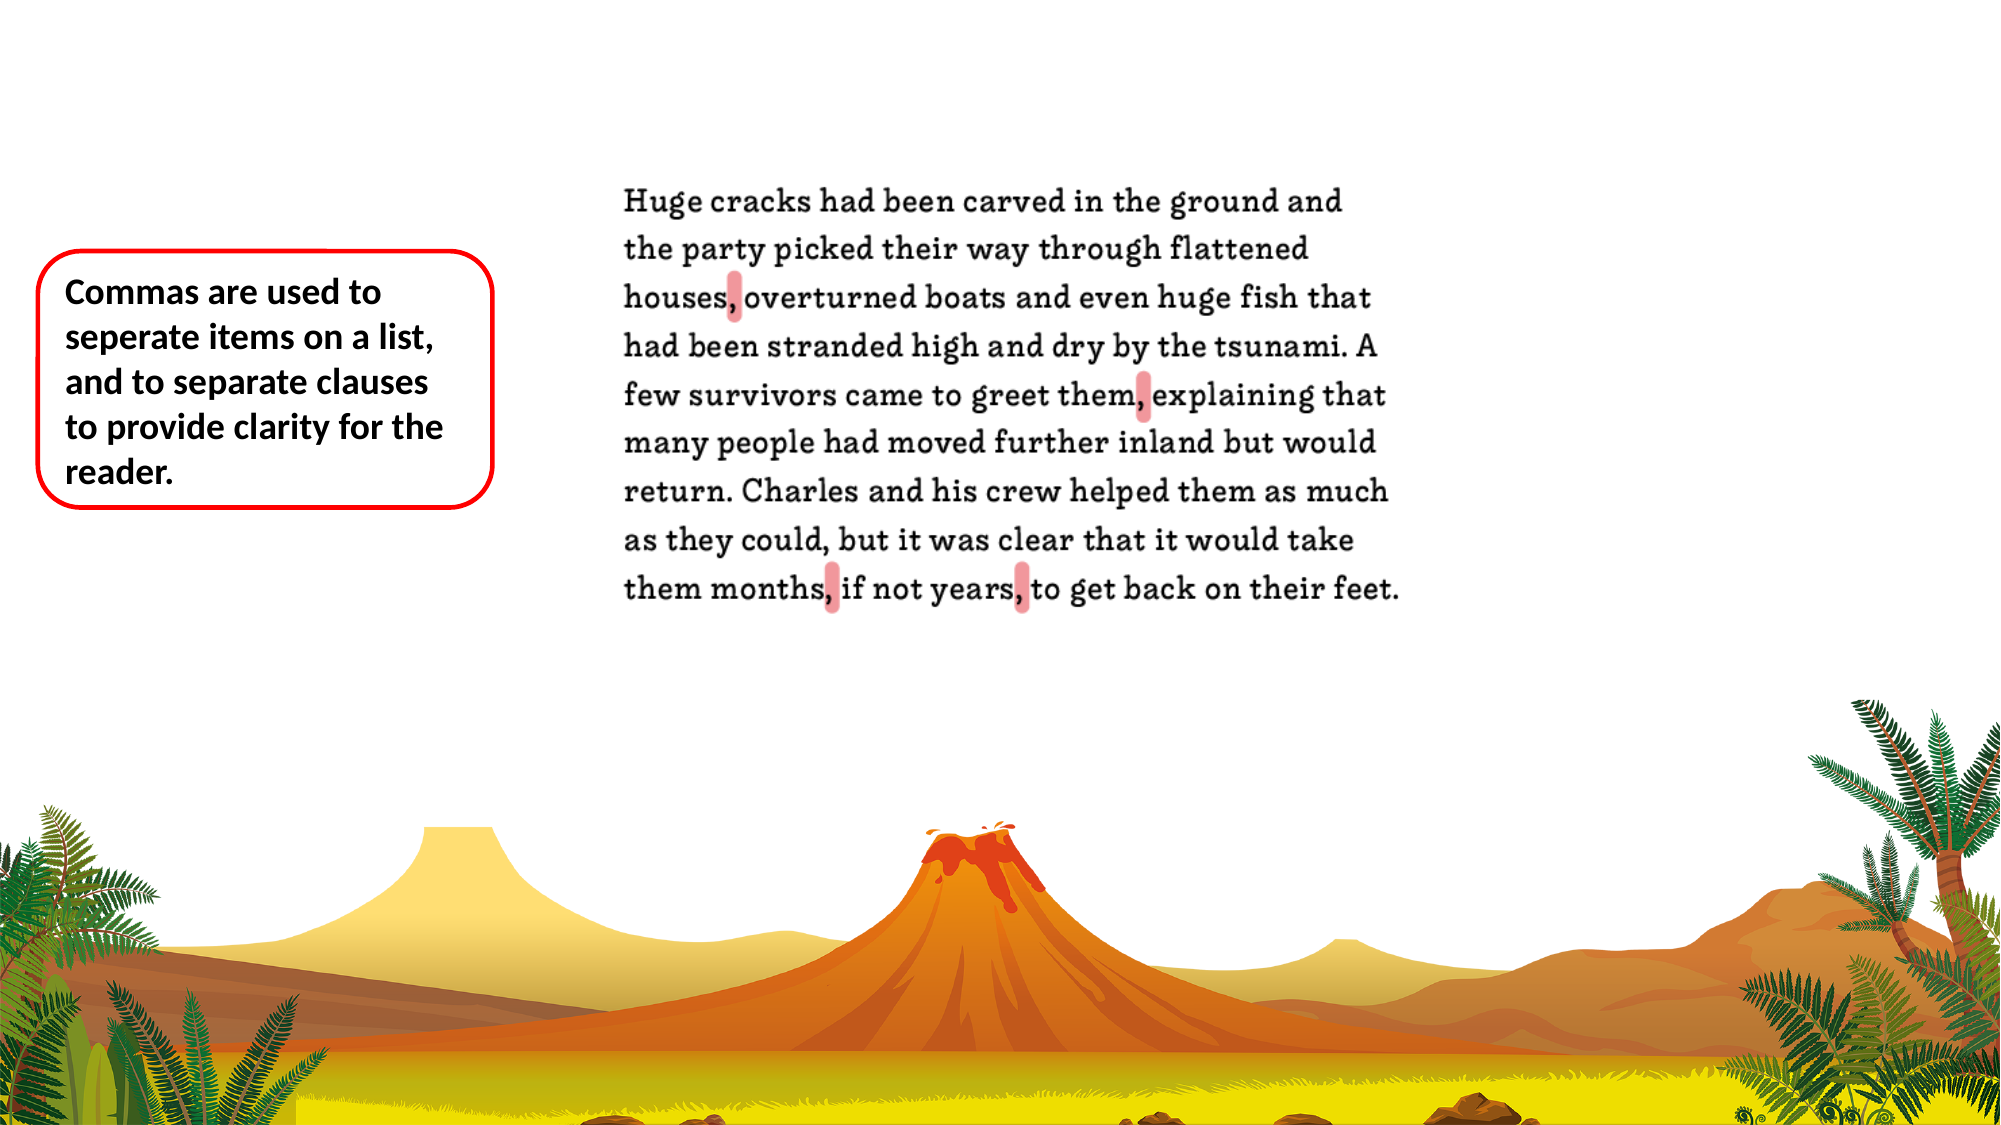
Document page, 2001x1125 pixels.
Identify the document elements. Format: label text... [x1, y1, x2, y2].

picture [0, 171, 2000, 1125]
text_box Commas are used to seperate items on a list, and to separate clauses to provide clarity for the reader. [36, 250, 494, 396]
